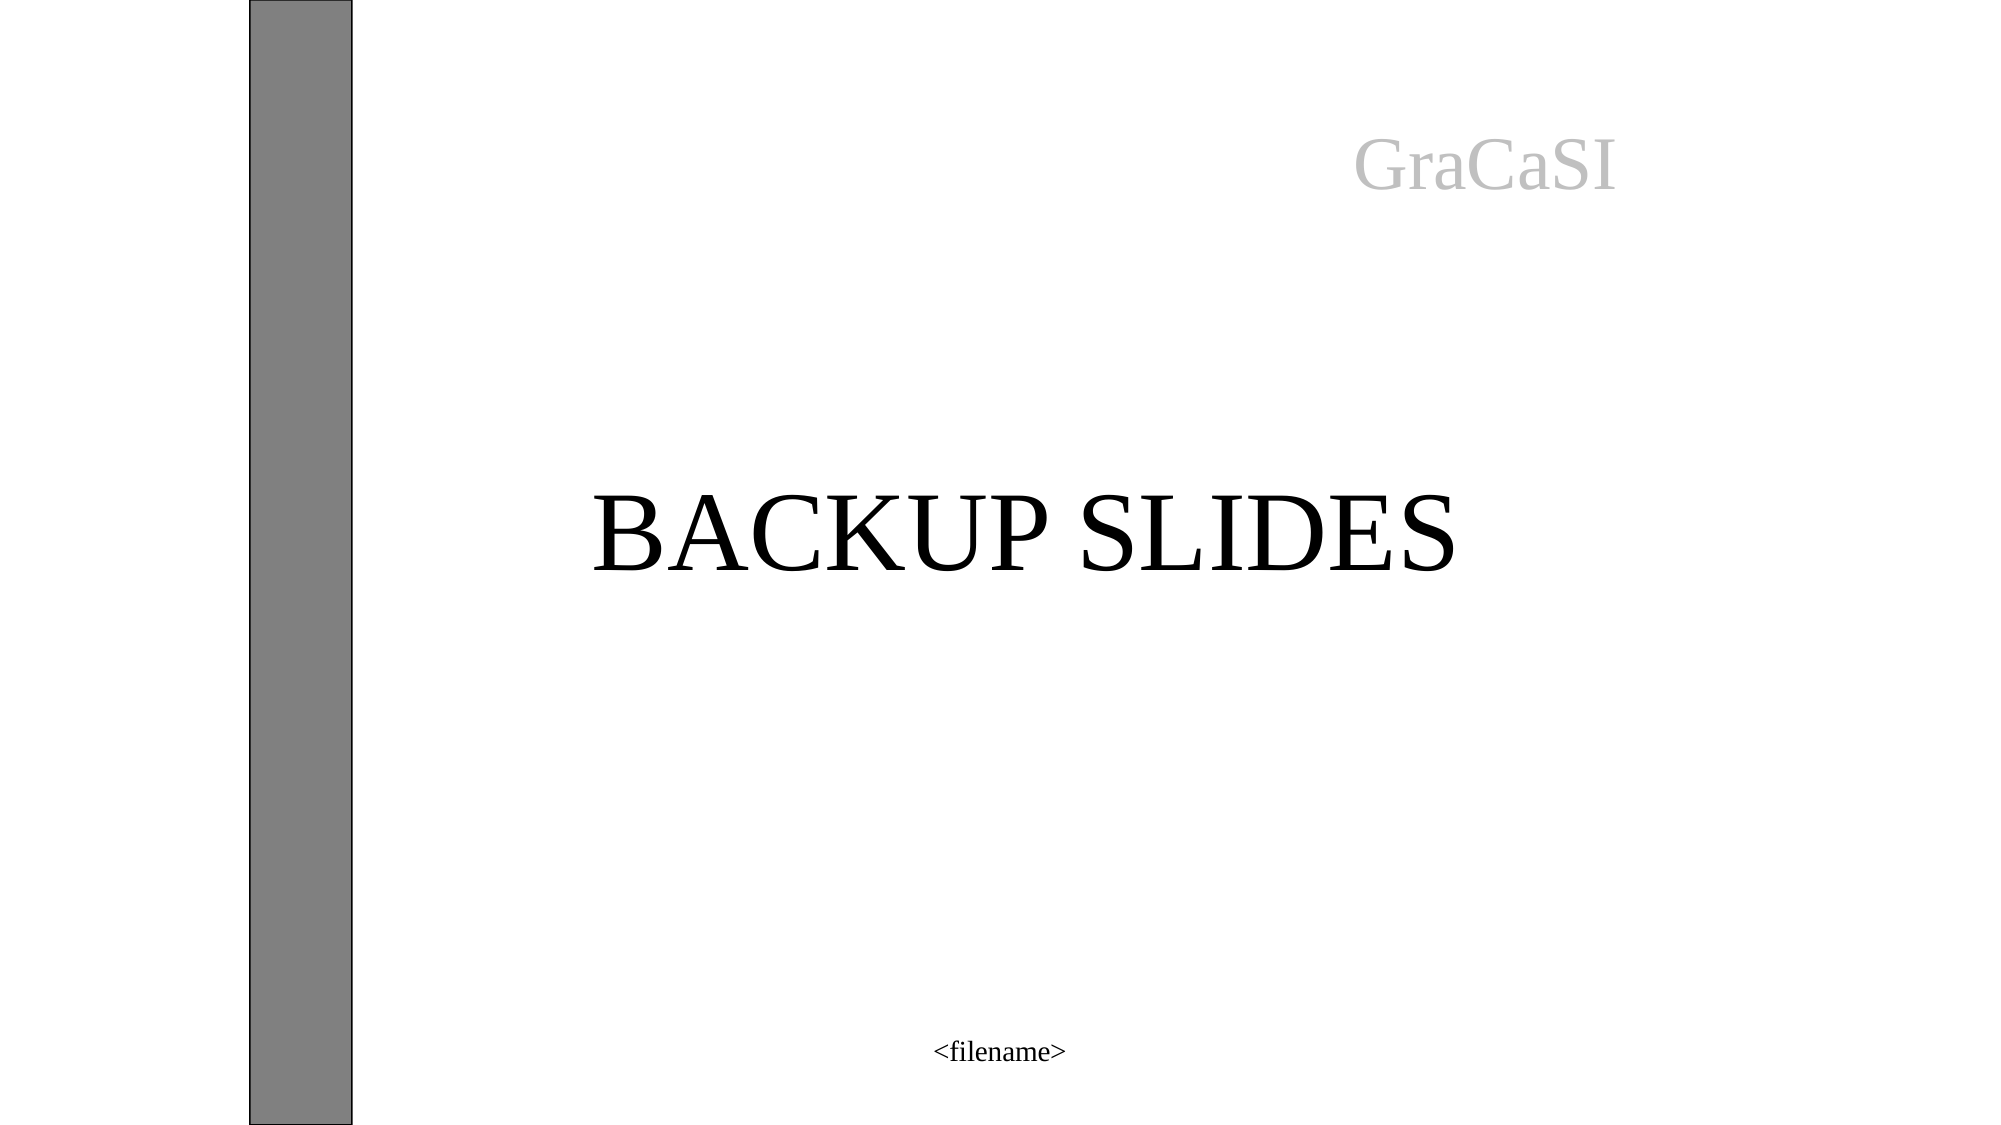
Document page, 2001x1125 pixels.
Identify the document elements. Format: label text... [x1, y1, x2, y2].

text_box BACKUP SLIDES [413, 442, 1639, 819]
text_box [249, 0, 352, 1125]
footer <filename> [683, 1024, 1317, 1101]
text_box GraCaSI [1325, 101, 1632, 200]
